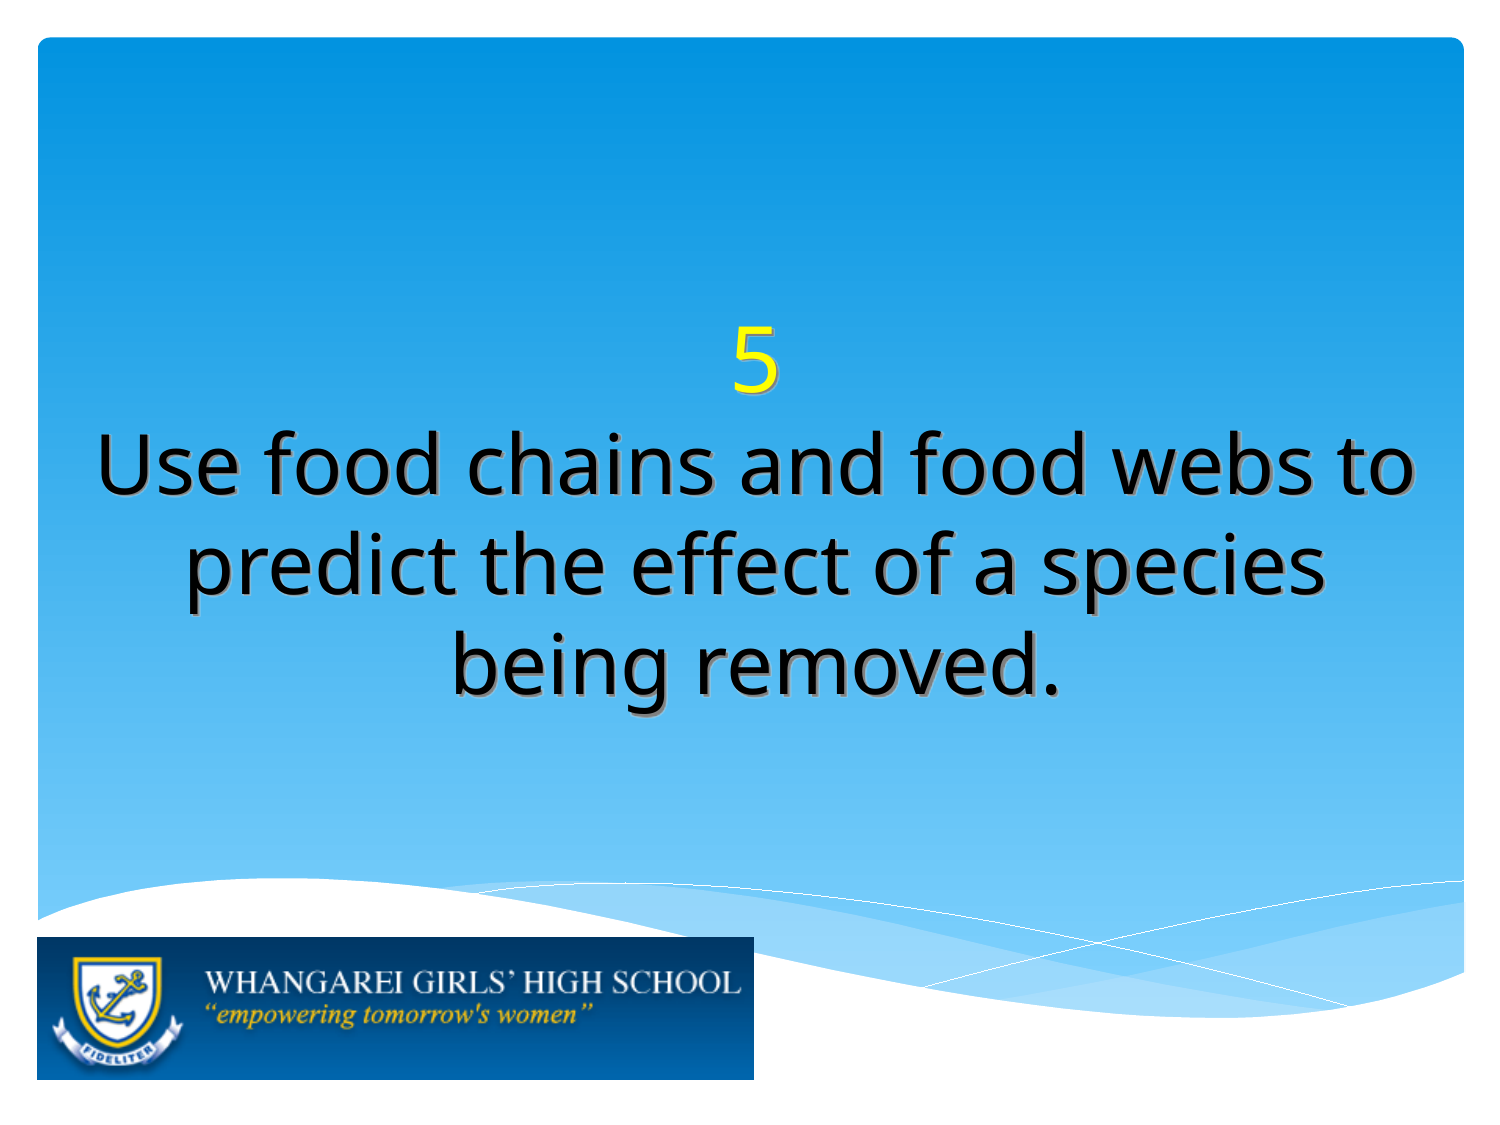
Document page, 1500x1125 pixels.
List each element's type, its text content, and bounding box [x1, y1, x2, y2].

text_box 5 Use food chains and food webs to predict the effect of a species being removed. [74, 99, 1438, 913]
picture [37, 937, 754, 1080]
